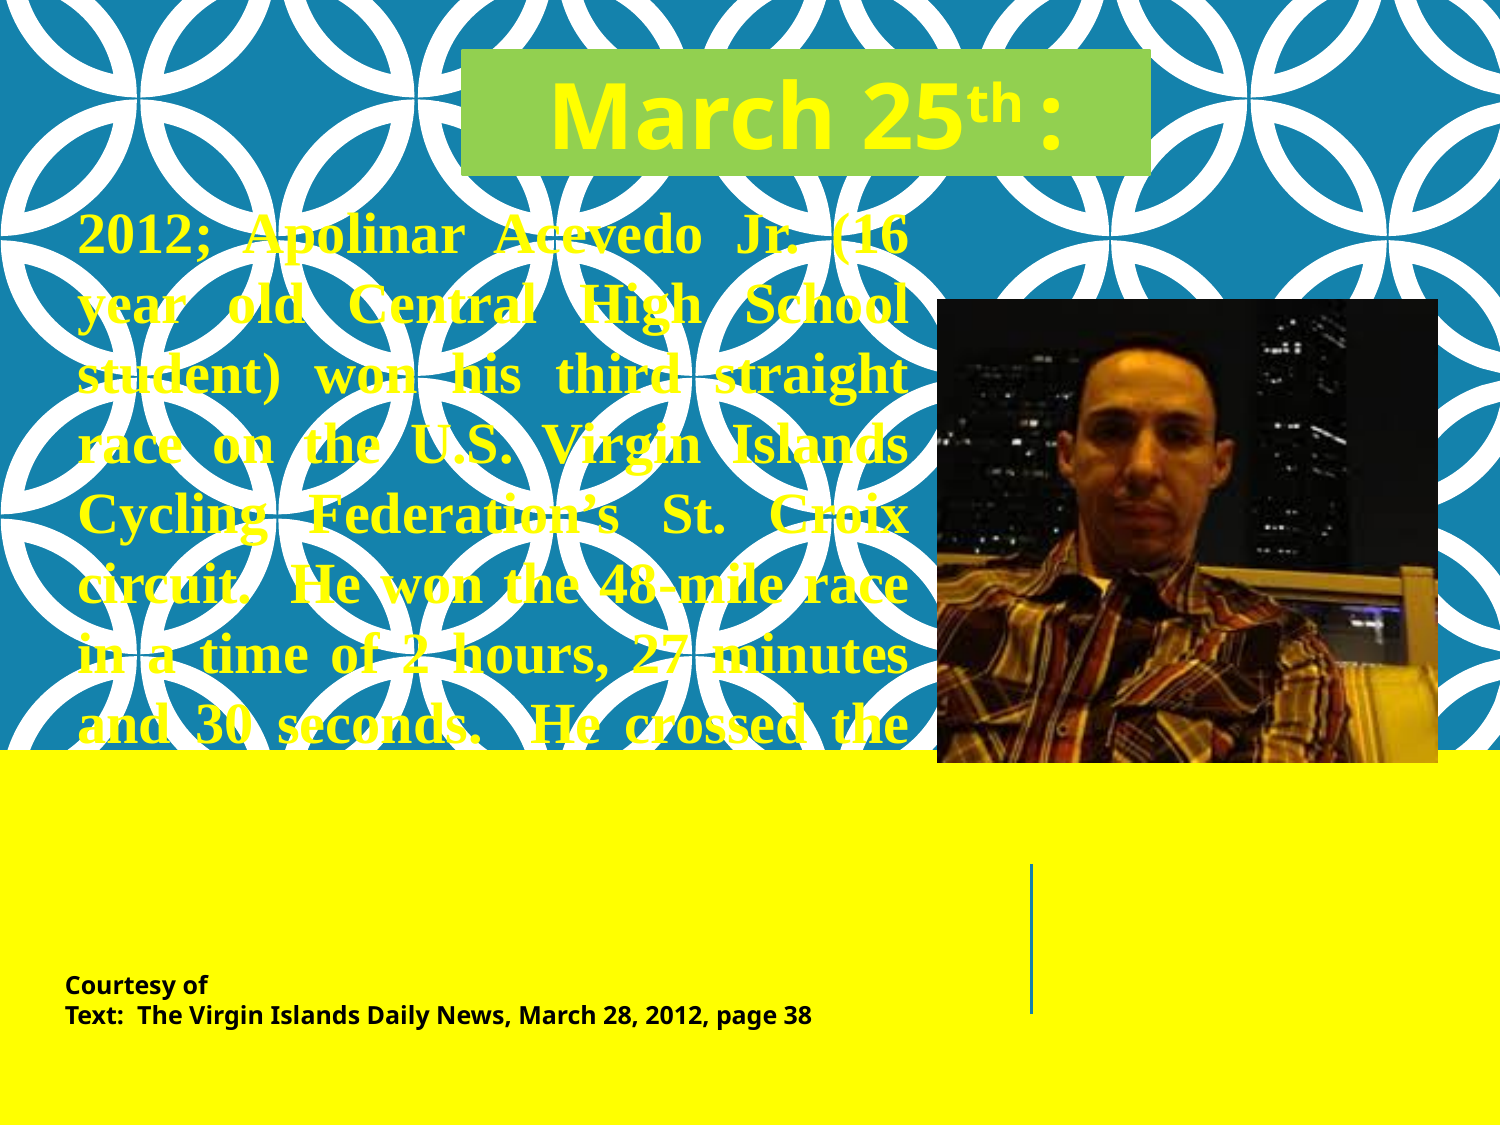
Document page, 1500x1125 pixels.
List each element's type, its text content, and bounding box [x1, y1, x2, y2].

text_box 2012; Apolinar Acevedo Jr. (16 year old Central High School student) won his third straight race on the U.S. Virgin Islands Cycling Federation’s St. Croix circuit. He won the 48-mile race in a time of 2 hours, 27 minutes and 30 seconds. He crossed the finish line 1 second in front of his father. [62, 187, 925, 902]
text_box March 25th : [461, 49, 1151, 176]
picture [937, 299, 1438, 763]
text_box Courtesy of Text: The Virgin Islands Daily News, March 28, 2012, page 38 [50, 962, 1438, 1038]
